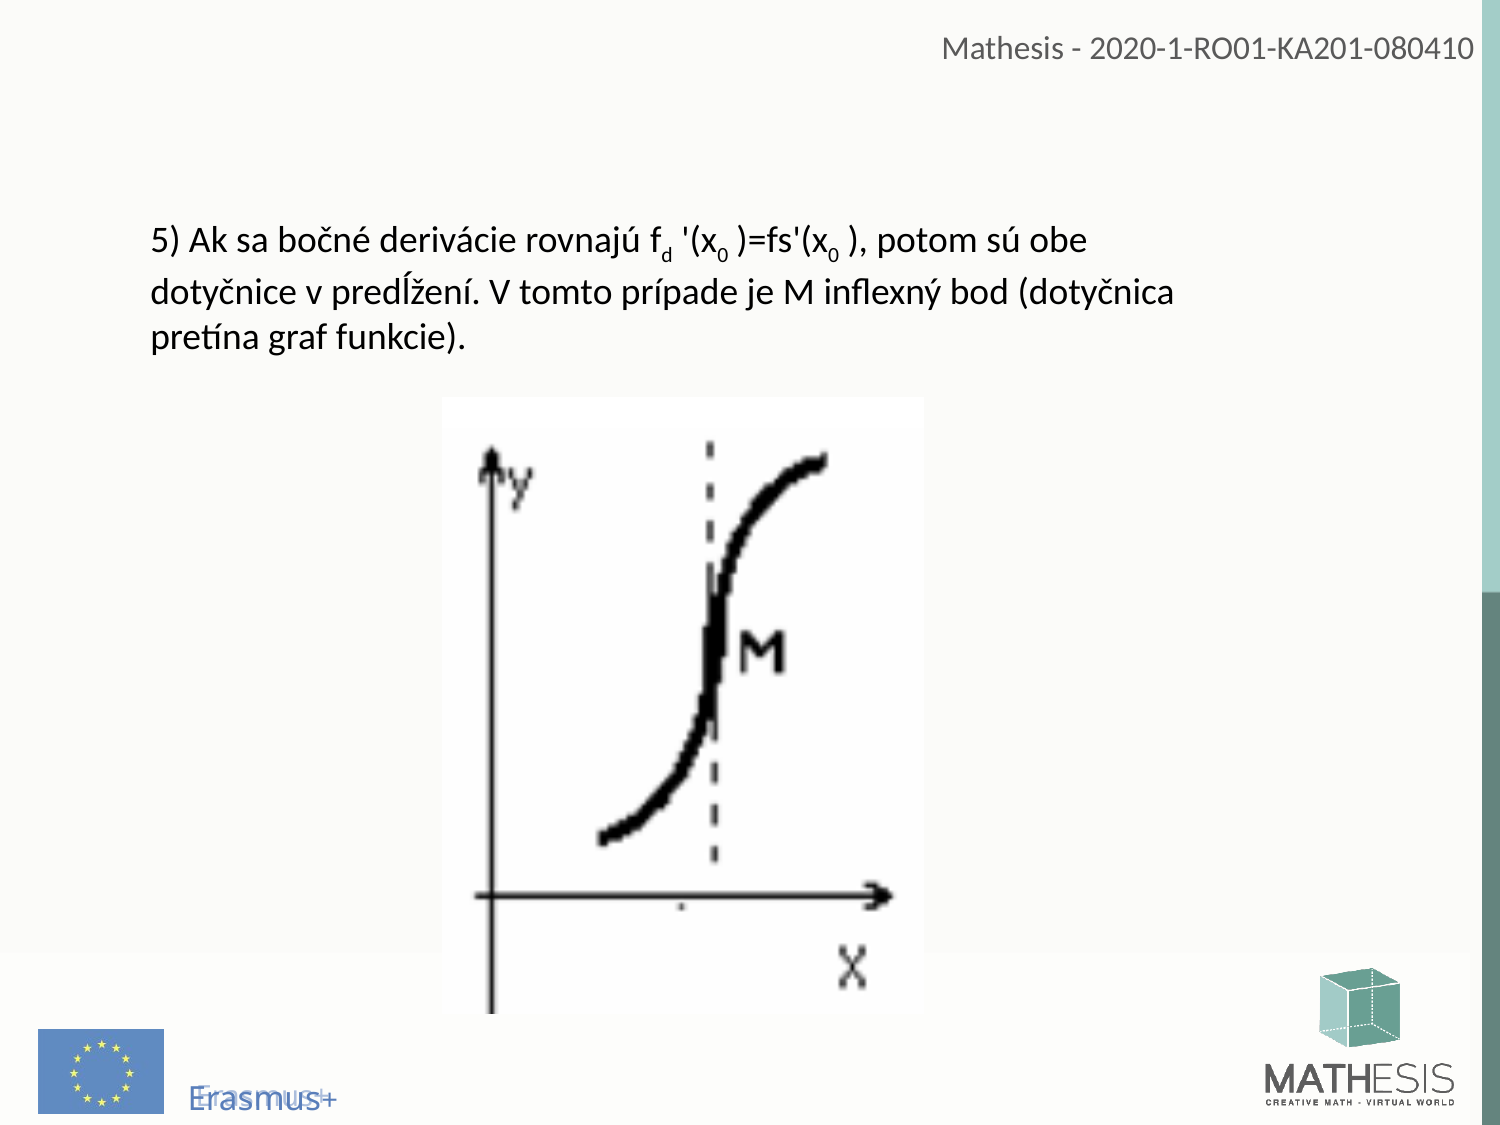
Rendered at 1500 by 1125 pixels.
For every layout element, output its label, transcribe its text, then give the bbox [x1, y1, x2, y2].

picture [442, 396, 924, 1015]
text_box 5) Ak sa bočné derivácie rovnajú fd '(x0 )=fs'(x0 ), potom sú obe dotyčnice v predĺžení. V tomto prípade je M inflexný bod (dotyčnica pretína graf funkcie). [135, 208, 1258, 364]
